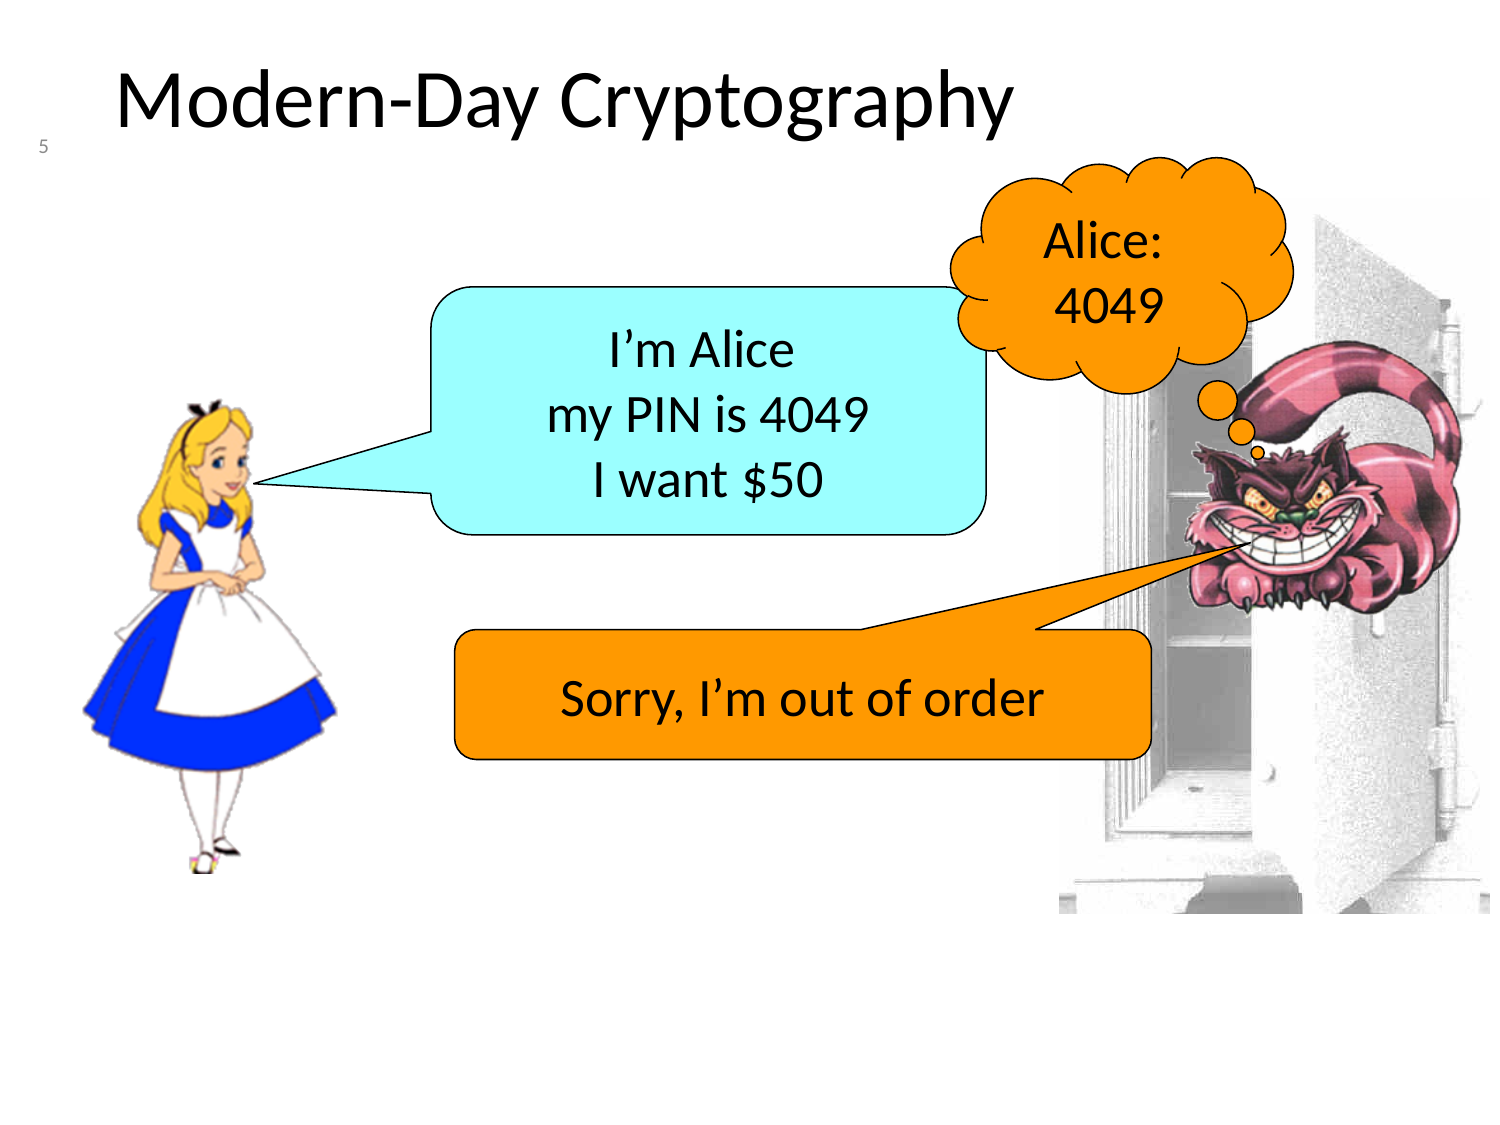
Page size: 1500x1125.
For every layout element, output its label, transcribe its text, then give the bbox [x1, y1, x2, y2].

picture [81, 398, 339, 874]
text_box Sorry, I’m out of order [454, 586, 1054, 760]
picture [1059, 198, 1490, 914]
text_box Alice: 4049 [950, 157, 1273, 380]
text_box I’m Alice my PIN is 4049 I want $50 [343, 286, 987, 535]
title Modern-Day Cryptography [100, 36, 1102, 200]
